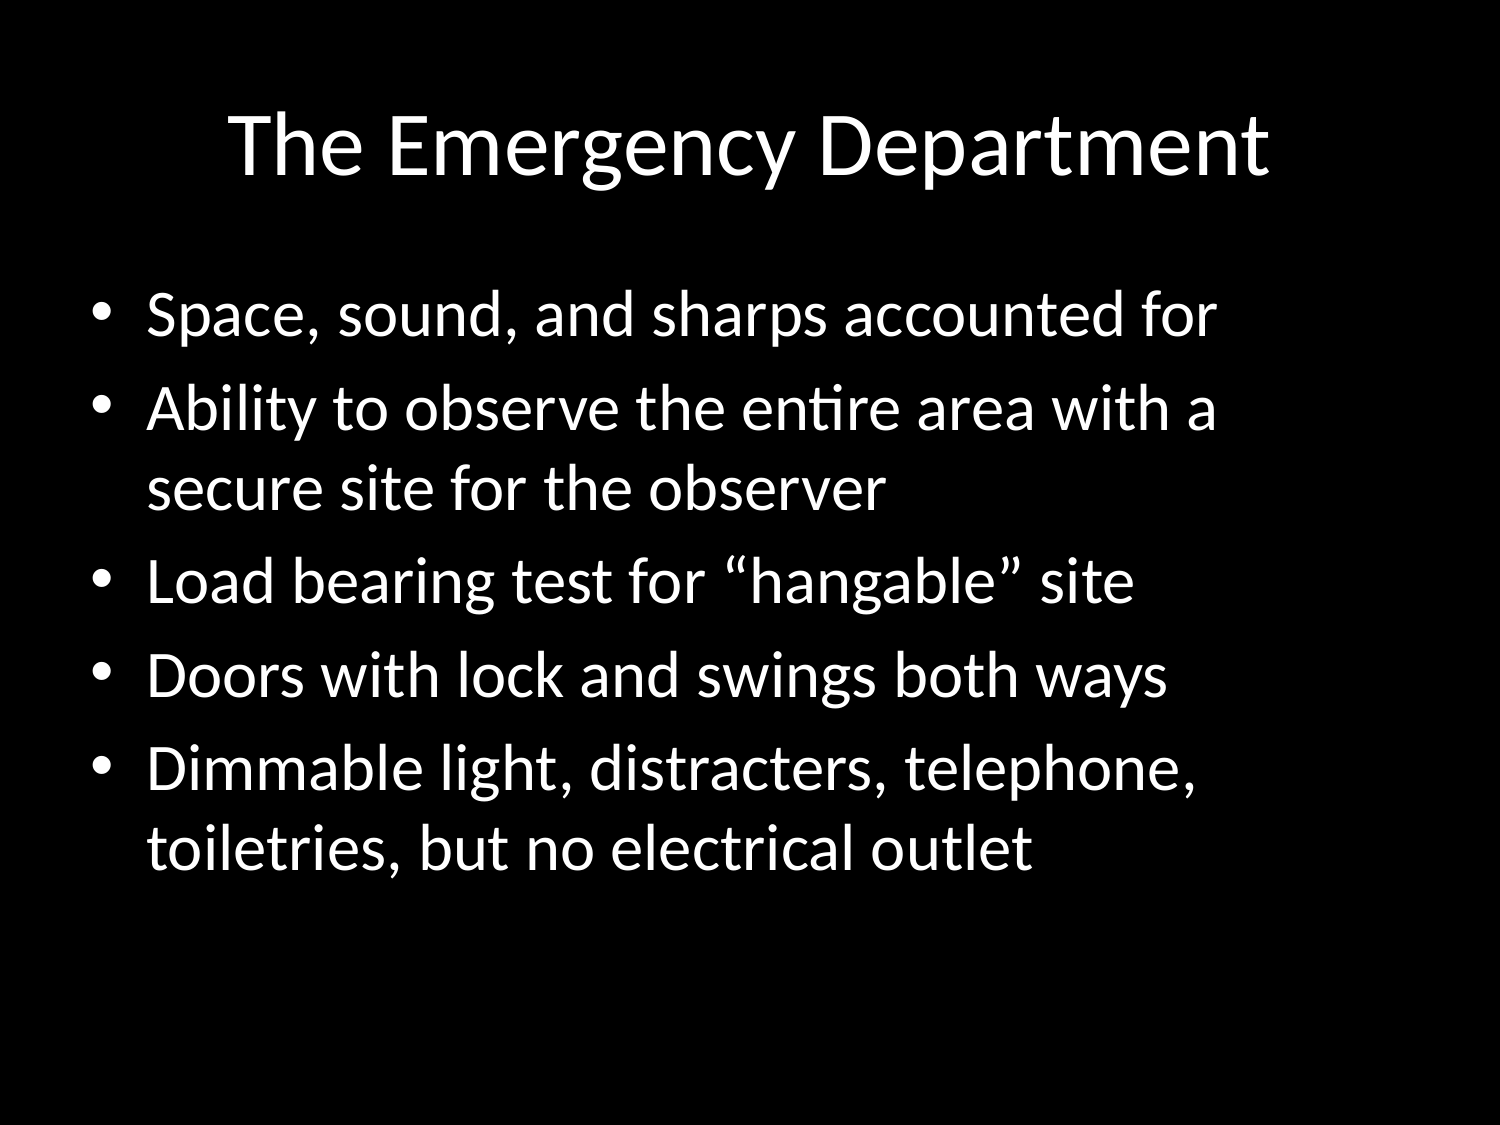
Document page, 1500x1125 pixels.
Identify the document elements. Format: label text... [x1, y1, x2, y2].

list Space, sound, and sharps accounted for Ability to observe the entire area with a secure site for the observer Load bearing test for “hangable” site Doors with lock and swings both ways Dimmable light, distracters, telephone, toiletries, but no electrical outlet [75, 262, 1425, 1005]
title The Emergency Department [75, 45, 1425, 233]
